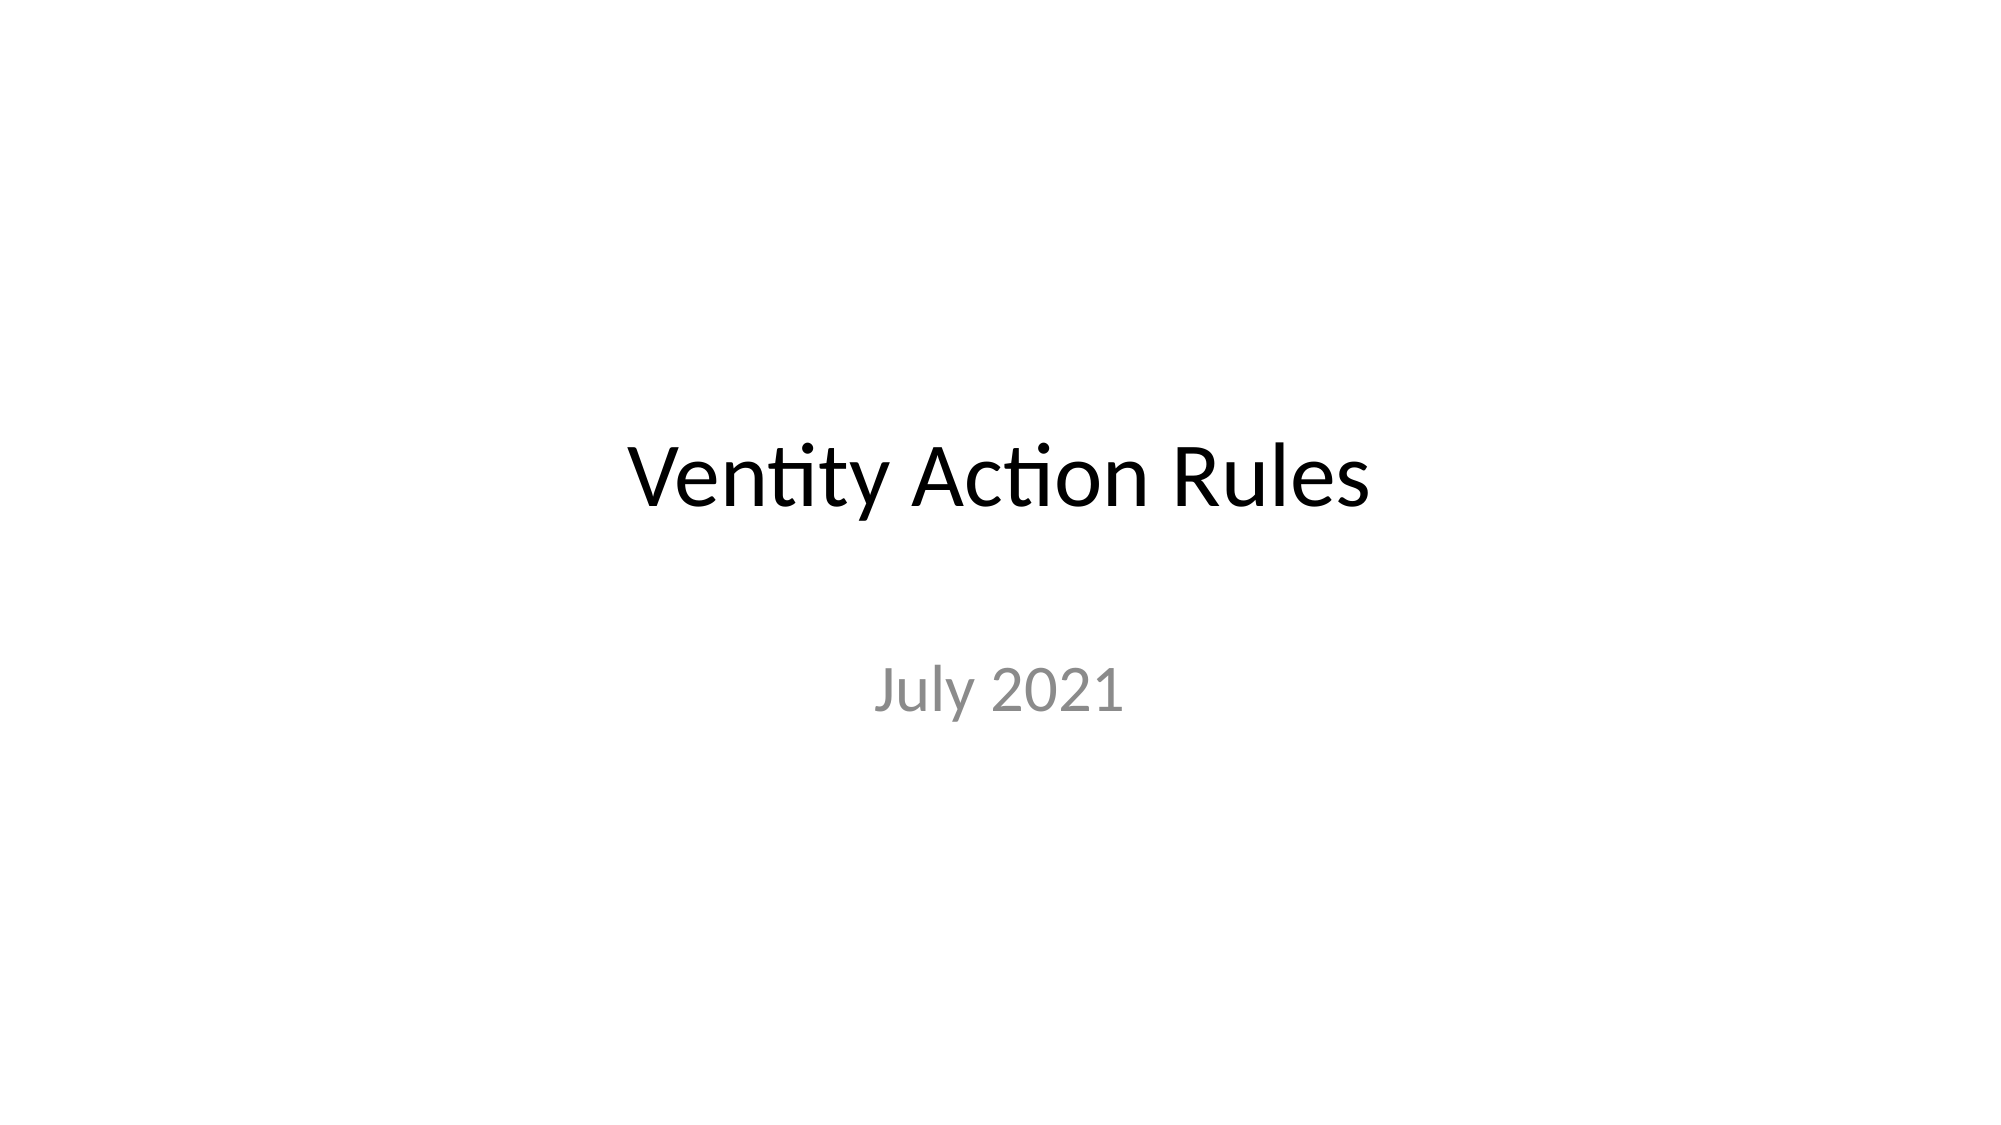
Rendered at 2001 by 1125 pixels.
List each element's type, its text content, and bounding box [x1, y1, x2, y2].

title Ventity Action Rules [150, 349, 1850, 591]
subtitle July 2021 [300, 637, 1700, 925]
